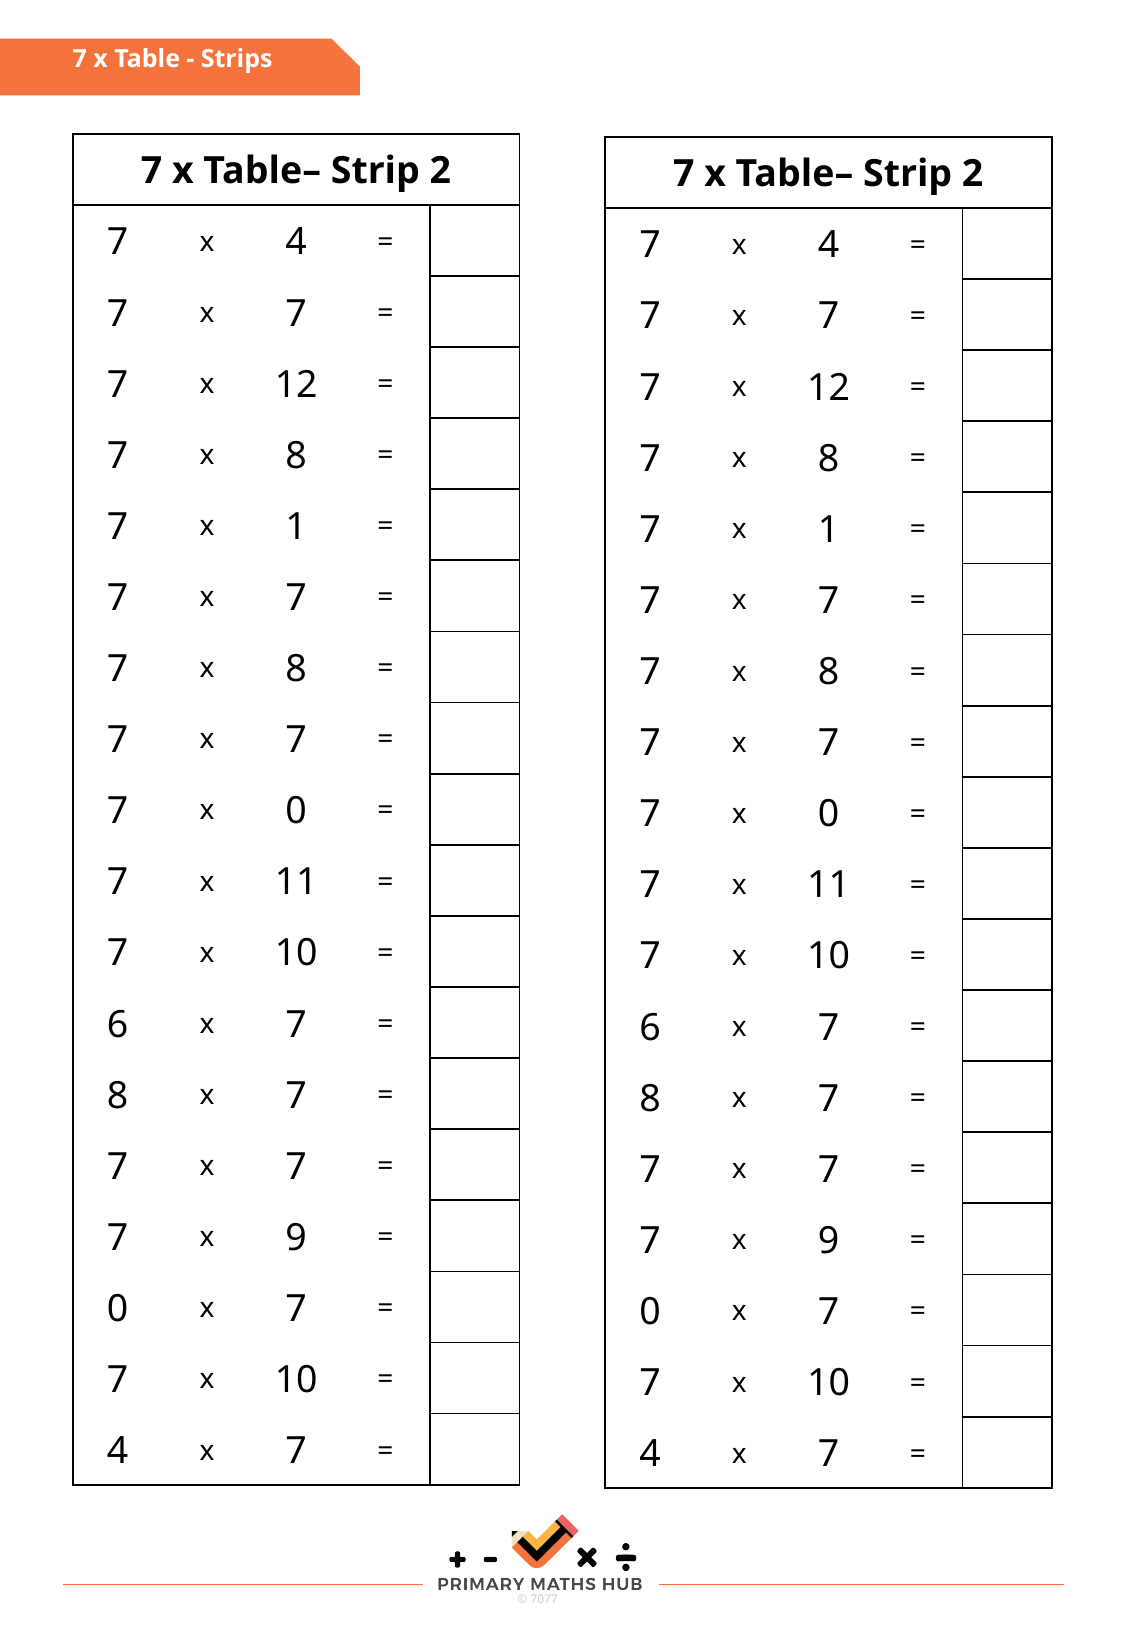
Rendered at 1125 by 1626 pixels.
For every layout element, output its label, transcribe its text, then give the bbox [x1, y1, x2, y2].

table_cell 8 [784, 421, 873, 492]
table_cell x [695, 492, 784, 563]
table_cell 7 [74, 1200, 162, 1271]
table_cell x [695, 1061, 784, 1132]
table_cell x [162, 347, 252, 418]
text_box 7 x Table - Strips [0, 37, 361, 97]
table_cell 12 [252, 347, 341, 418]
table_cell [963, 849, 1051, 918]
table_cell [963, 991, 1051, 1060]
table_cell 7 [606, 279, 695, 350]
table_cell 7 [252, 1414, 341, 1484]
table_cell 8 [74, 1058, 162, 1129]
table_cell [963, 1204, 1051, 1274]
table_cell = [873, 563, 962, 635]
table_cell 9 [252, 1200, 341, 1271]
table_cell 7 [606, 919, 695, 990]
table_cell x [695, 635, 784, 706]
table_cell 4 [606, 1417, 695, 1487]
table_cell x [695, 279, 784, 350]
table_cell = [341, 276, 429, 347]
table_cell 7 [784, 706, 873, 777]
table_cell x [162, 845, 252, 916]
table_cell 11 [252, 845, 341, 916]
table_cell [963, 351, 1051, 420]
table_cell [963, 564, 1051, 634]
table_cell [963, 635, 1051, 705]
table_cell 7 [606, 635, 695, 706]
table_cell [963, 1275, 1051, 1345]
table_cell 7 [606, 492, 695, 563]
table_cell x [695, 563, 784, 635]
table_cell 4 [784, 209, 873, 279]
table_cell 8 [252, 631, 341, 703]
table_cell = [873, 848, 962, 919]
table_cell x [162, 489, 252, 560]
table_cell x [695, 919, 784, 990]
table_cell x [162, 916, 252, 987]
table_cell 7 [252, 276, 341, 347]
table_cell 0 [252, 774, 341, 845]
table_cell = [341, 1343, 429, 1414]
table_cell = [873, 1346, 962, 1417]
table_cell [963, 209, 1051, 278]
table_cell [431, 490, 519, 559]
table_cell [963, 1418, 1051, 1487]
table_cell 4 [252, 206, 341, 276]
table_cell = [341, 916, 429, 987]
table_cell [963, 1062, 1051, 1131]
table_cell [963, 1346, 1051, 1416]
table_cell x [695, 1346, 784, 1417]
table_cell x [695, 1203, 784, 1274]
table_cell x [162, 631, 252, 703]
table_cell x [162, 418, 252, 489]
table_cell x [162, 1200, 252, 1271]
table_cell x [695, 777, 784, 848]
table_cell x [162, 560, 252, 631]
table_cell = [873, 919, 962, 990]
table_cell 7 [74, 347, 162, 418]
table_cell 7 [606, 1203, 695, 1274]
table_cell 7 [606, 848, 695, 919]
table_cell 7 [252, 1129, 341, 1200]
table_cell [431, 1130, 519, 1199]
table_cell x [695, 421, 784, 492]
table_cell 7 [606, 706, 695, 777]
table_cell 4 [74, 1414, 162, 1484]
table_cell x [695, 1417, 784, 1487]
table_cell 6 [606, 990, 695, 1061]
table_cell x [162, 1129, 252, 1200]
table_cell [963, 493, 1051, 563]
table_cell 7 [784, 563, 873, 635]
table_cell 0 [74, 1271, 162, 1343]
table_cell 7 [784, 1274, 873, 1346]
table_cell 7 [252, 1271, 341, 1343]
table_cell 7 [606, 563, 695, 635]
table_cell 7 [252, 703, 341, 774]
table_cell [963, 920, 1051, 989]
table_cell [431, 277, 519, 346]
table_cell x [695, 1132, 784, 1203]
table_cell 7 [74, 774, 162, 845]
table_cell = [341, 489, 429, 560]
table_cell = [873, 1417, 962, 1487]
table_cell x [162, 1414, 252, 1484]
table_cell [431, 206, 519, 275]
table_cell x [162, 1271, 252, 1343]
table_cell [431, 632, 519, 702]
table_cell [431, 1059, 519, 1128]
table_cell = [341, 1414, 429, 1484]
table_cell 7 [606, 1346, 695, 1417]
table_cell = [873, 1203, 962, 1274]
table_cell 7 [252, 987, 341, 1058]
table_cell x [695, 990, 784, 1061]
table_cell x [695, 1274, 784, 1346]
table_cell = [873, 990, 962, 1061]
table_cell 10 [784, 919, 873, 990]
table_cell 7 [74, 418, 162, 489]
table_cell = [341, 987, 429, 1058]
text_box © 7077 [429, 1584, 646, 1614]
table_cell 7 [74, 276, 162, 347]
table_cell 7 [74, 1343, 162, 1414]
table_cell x [162, 774, 252, 845]
table_cell [963, 778, 1051, 847]
table_cell 11 [784, 848, 873, 919]
table_cell x [162, 1058, 252, 1129]
table_cell 8 [252, 418, 341, 489]
table_header 7 x Table– Strip 2 [74, 135, 519, 204]
table_cell = [341, 347, 429, 418]
table_cell 8 [784, 635, 873, 706]
table_cell = [341, 1271, 429, 1343]
table_cell 7 [784, 1132, 873, 1203]
table_cell = [341, 774, 429, 845]
table_cell [431, 1272, 519, 1342]
table_cell = [873, 1061, 962, 1132]
table_cell [431, 1343, 519, 1413]
table_cell 7 [606, 209, 695, 279]
table_cell 7 [74, 631, 162, 703]
table_cell 7 [252, 1058, 341, 1129]
table_cell 1 [252, 489, 341, 560]
table_cell 6 [74, 987, 162, 1058]
table_cell 10 [784, 1346, 873, 1417]
table_cell [963, 1133, 1051, 1202]
table_cell 7 [784, 1061, 873, 1132]
table_cell x [695, 706, 784, 777]
table_cell 1 [784, 492, 873, 563]
table_cell 7 [74, 206, 162, 276]
table_cell = [873, 209, 962, 279]
table_cell [431, 917, 519, 986]
table_cell [431, 419, 519, 488]
table_cell 7 [784, 1417, 873, 1487]
table_cell [431, 775, 519, 844]
table_cell = [873, 350, 962, 421]
table_cell x [162, 703, 252, 774]
table_cell [963, 707, 1051, 776]
table_cell = [873, 706, 962, 777]
table_cell 12 [784, 350, 873, 421]
table_cell 7 [606, 1132, 695, 1203]
table_cell = [873, 1274, 962, 1346]
table_cell = [341, 703, 429, 774]
table_cell [431, 348, 519, 417]
table_cell = [873, 635, 962, 706]
table_cell 7 [74, 916, 162, 987]
table_cell 7 [606, 350, 695, 421]
table_cell 7 [74, 489, 162, 560]
table_cell 8 [606, 1061, 695, 1132]
table_cell = [341, 631, 429, 703]
table_cell 7 [74, 560, 162, 631]
table_cell x [162, 1343, 252, 1414]
table_cell 7 [74, 1129, 162, 1200]
table_cell x [695, 350, 784, 421]
table_cell 7 [606, 777, 695, 848]
table_header 7 x Table– Strip 2 [606, 138, 1051, 207]
picture [432, 1512, 648, 1597]
table_cell 0 [784, 777, 873, 848]
table_cell = [873, 777, 962, 848]
table_cell = [341, 845, 429, 916]
table_cell [431, 1201, 519, 1271]
table_cell 7 [74, 845, 162, 916]
table_cell = [873, 1132, 962, 1203]
table_cell 10 [252, 1343, 341, 1414]
table_cell = [873, 279, 962, 350]
table_cell [431, 703, 519, 773]
table_cell = [341, 206, 429, 276]
table_cell [963, 422, 1051, 491]
table_cell = [873, 492, 962, 563]
table_cell [431, 846, 519, 915]
table_cell 7 [784, 279, 873, 350]
table_cell = [341, 418, 429, 489]
table_cell 9 [784, 1203, 873, 1274]
table_cell [431, 988, 519, 1057]
table_cell 7 [606, 421, 695, 492]
table_cell 0 [606, 1274, 695, 1346]
table_cell = [341, 1129, 429, 1200]
table_cell 7 [784, 990, 873, 1061]
table_cell [431, 561, 519, 631]
table_cell = [873, 421, 962, 492]
table_cell x [162, 206, 252, 276]
table_cell x [695, 848, 784, 919]
table_cell 10 [252, 916, 341, 987]
table_cell = [341, 1058, 429, 1129]
table_cell x [162, 987, 252, 1058]
table_cell = [341, 560, 429, 631]
table_cell 7 [74, 703, 162, 774]
table_cell = [341, 1200, 429, 1271]
table_cell 7 [252, 560, 341, 631]
table_cell [963, 280, 1051, 349]
table_cell [431, 1414, 519, 1484]
table_cell x [695, 209, 784, 279]
table_cell x [162, 276, 252, 347]
